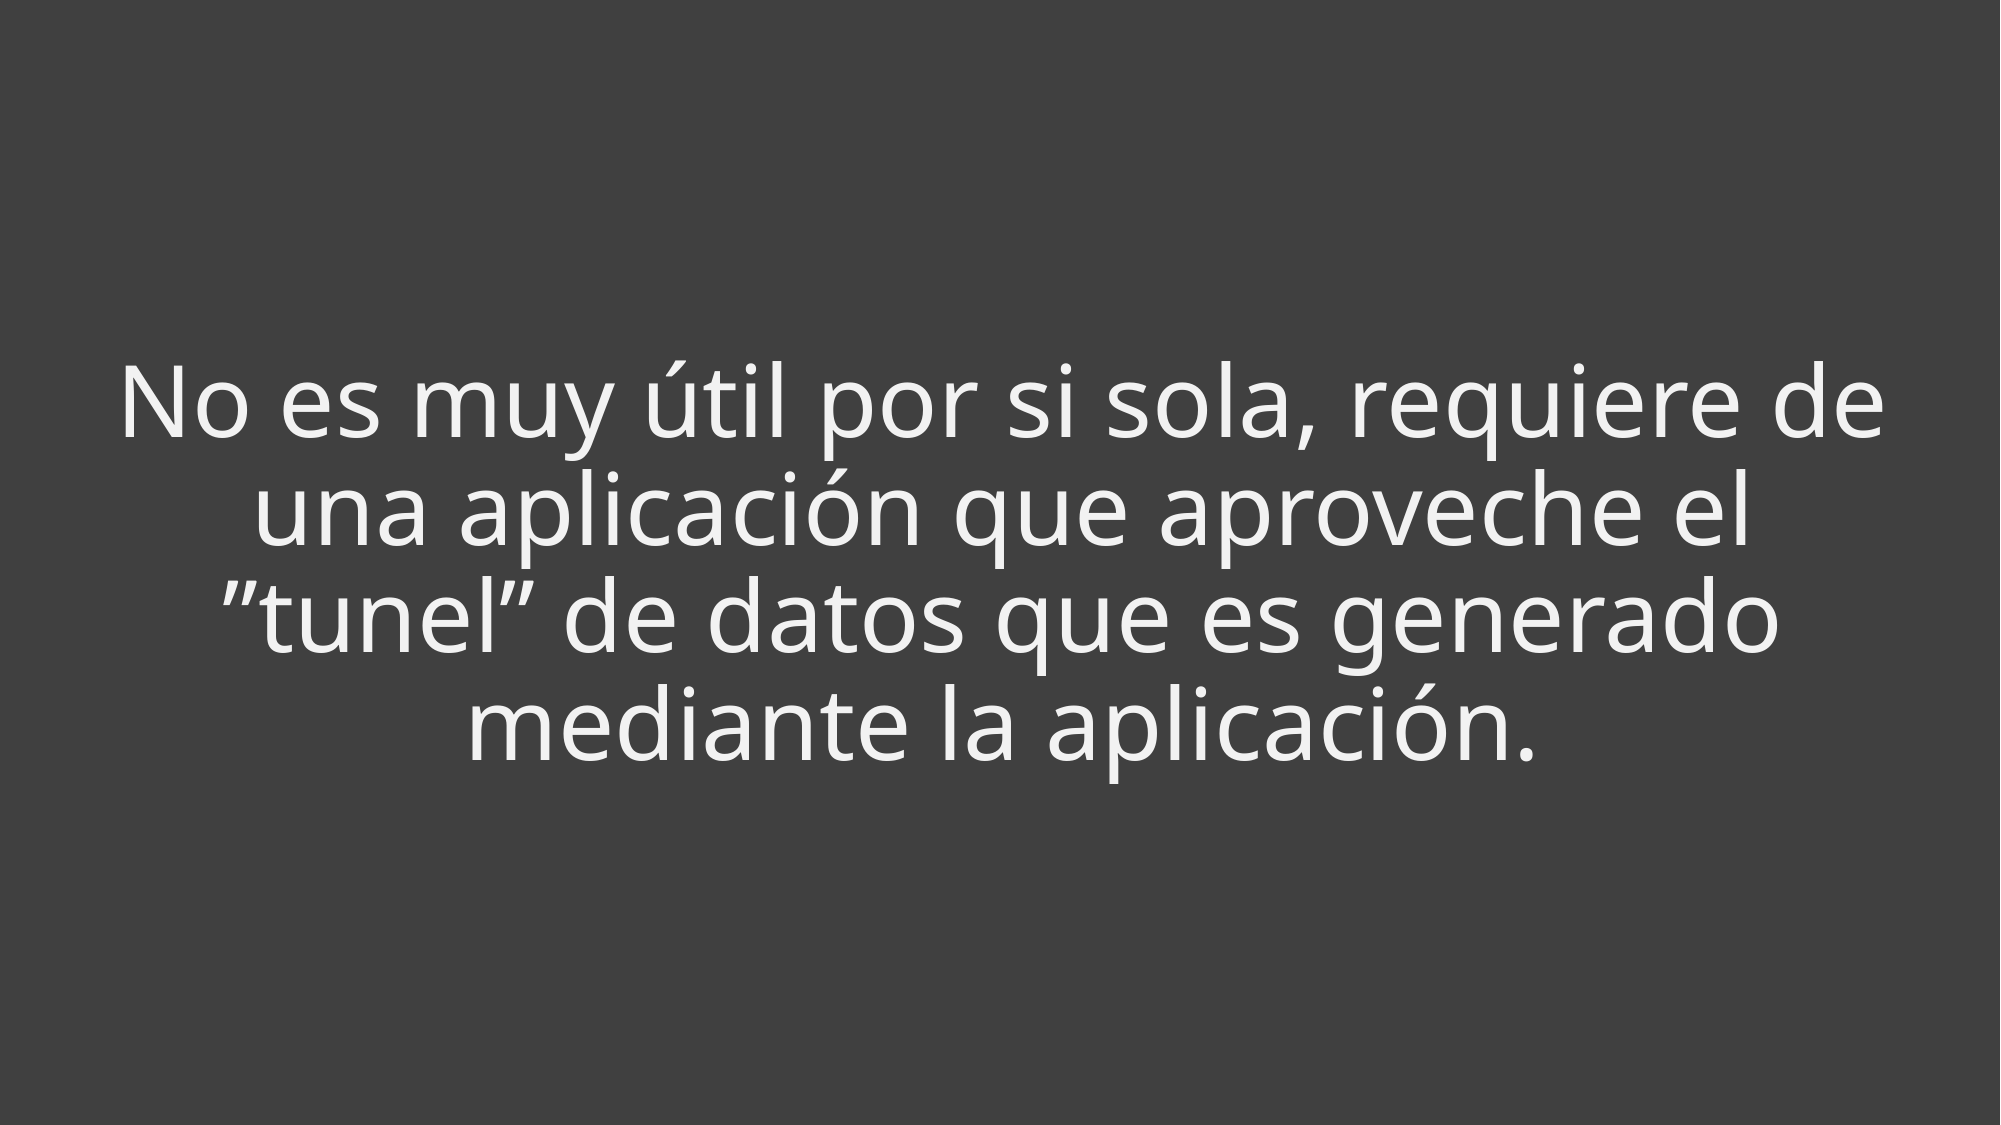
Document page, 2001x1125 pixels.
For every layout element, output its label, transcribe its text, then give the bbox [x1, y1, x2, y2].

text_box No es muy útil por si sola, requiere de una aplicación que aproveche el ”tunel” de datos que es generado mediante la aplicación. [84, 370, 1922, 763]
